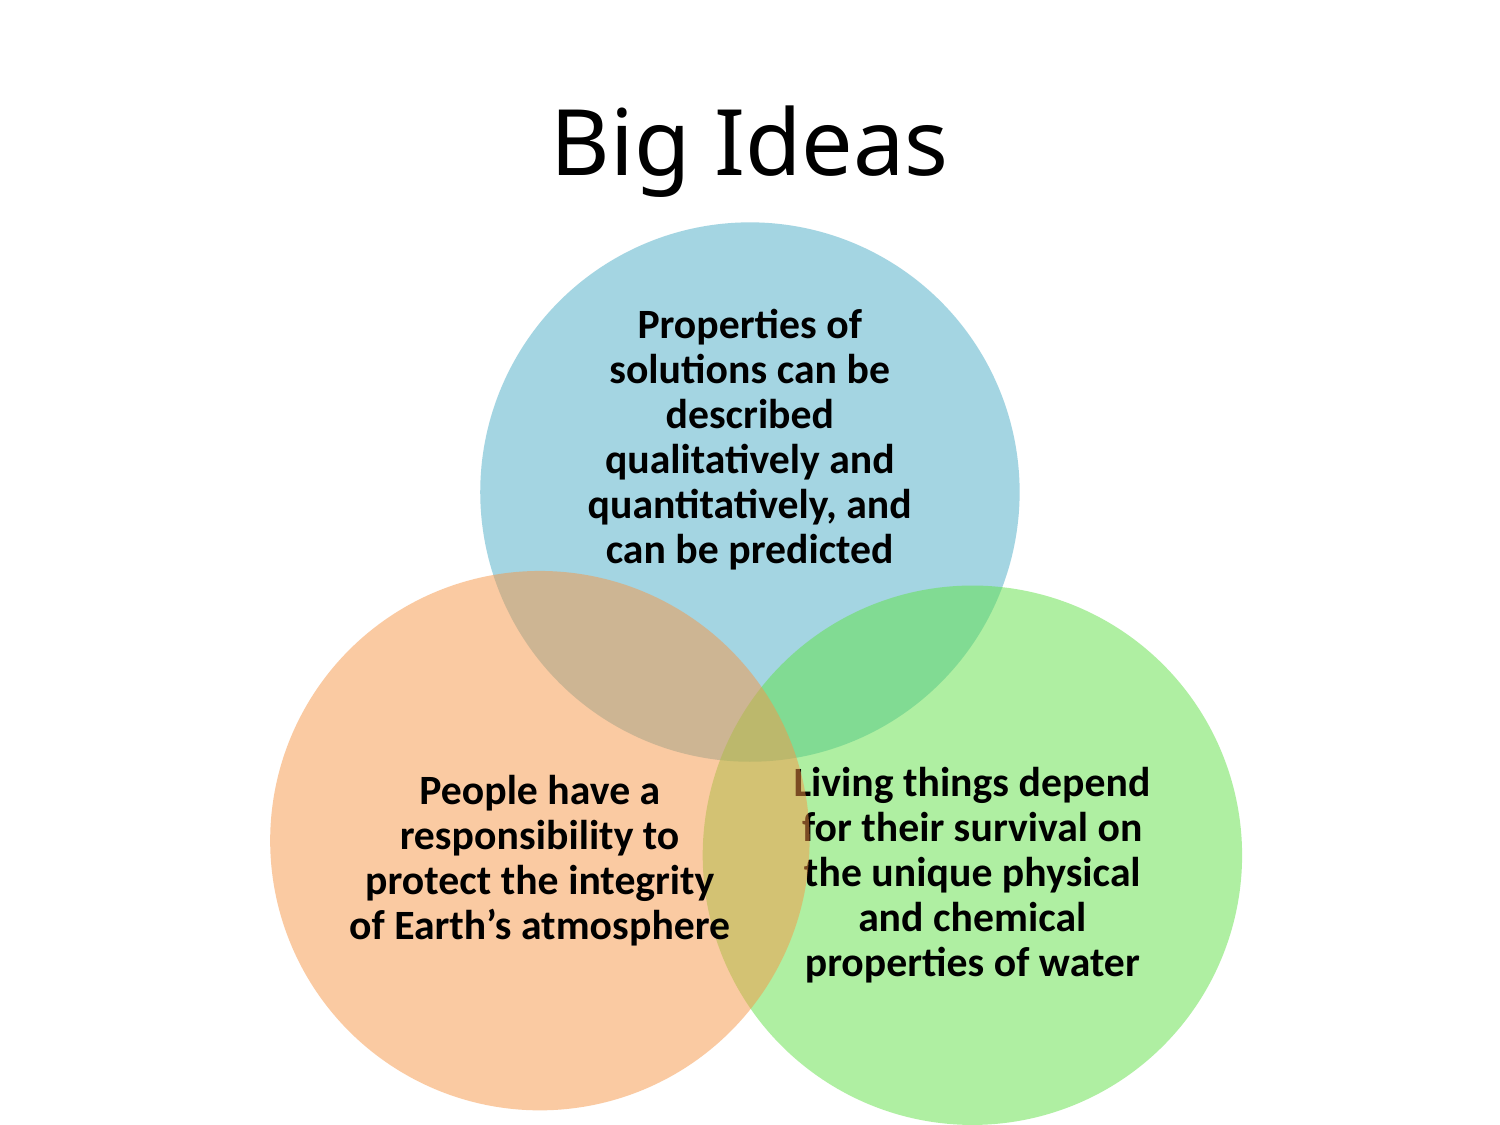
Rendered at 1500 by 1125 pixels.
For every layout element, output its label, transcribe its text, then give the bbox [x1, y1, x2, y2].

title Big Ideas [75, 45, 1425, 194]
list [0, 195, 1500, 1125]
